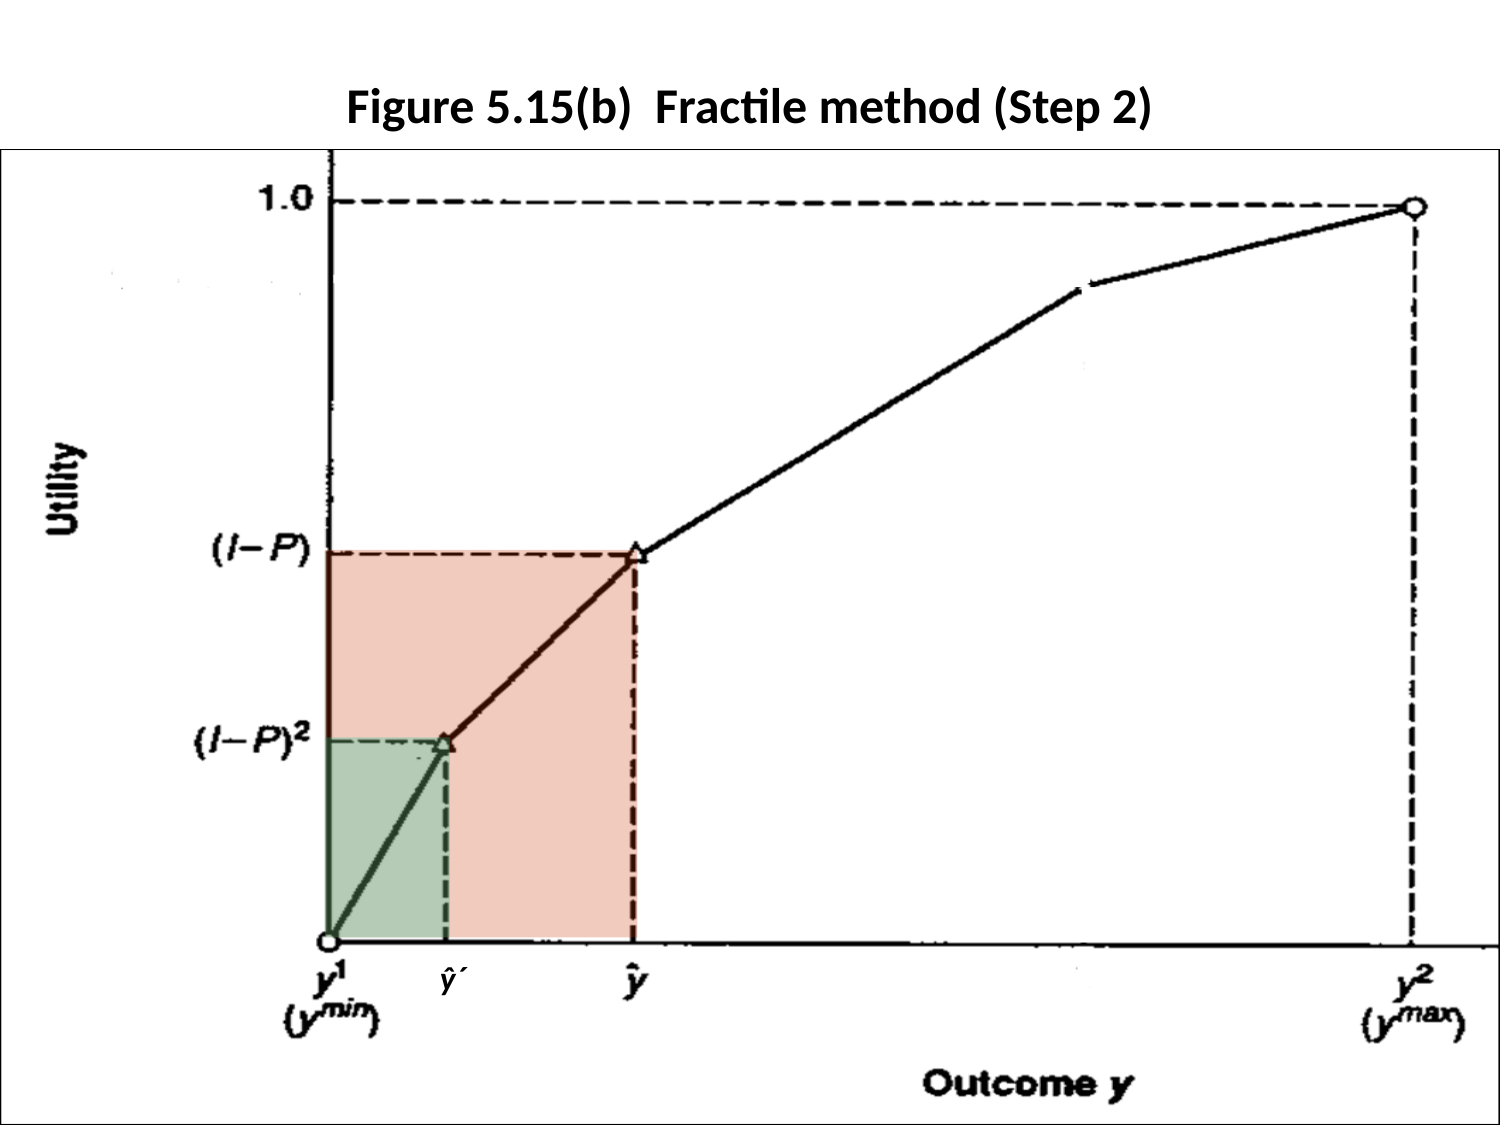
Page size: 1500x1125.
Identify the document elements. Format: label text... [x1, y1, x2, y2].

picture [0, 149, 1500, 1125]
title Figure 5.15(b) Fractile method (Step 2) [75, 45, 1425, 148]
